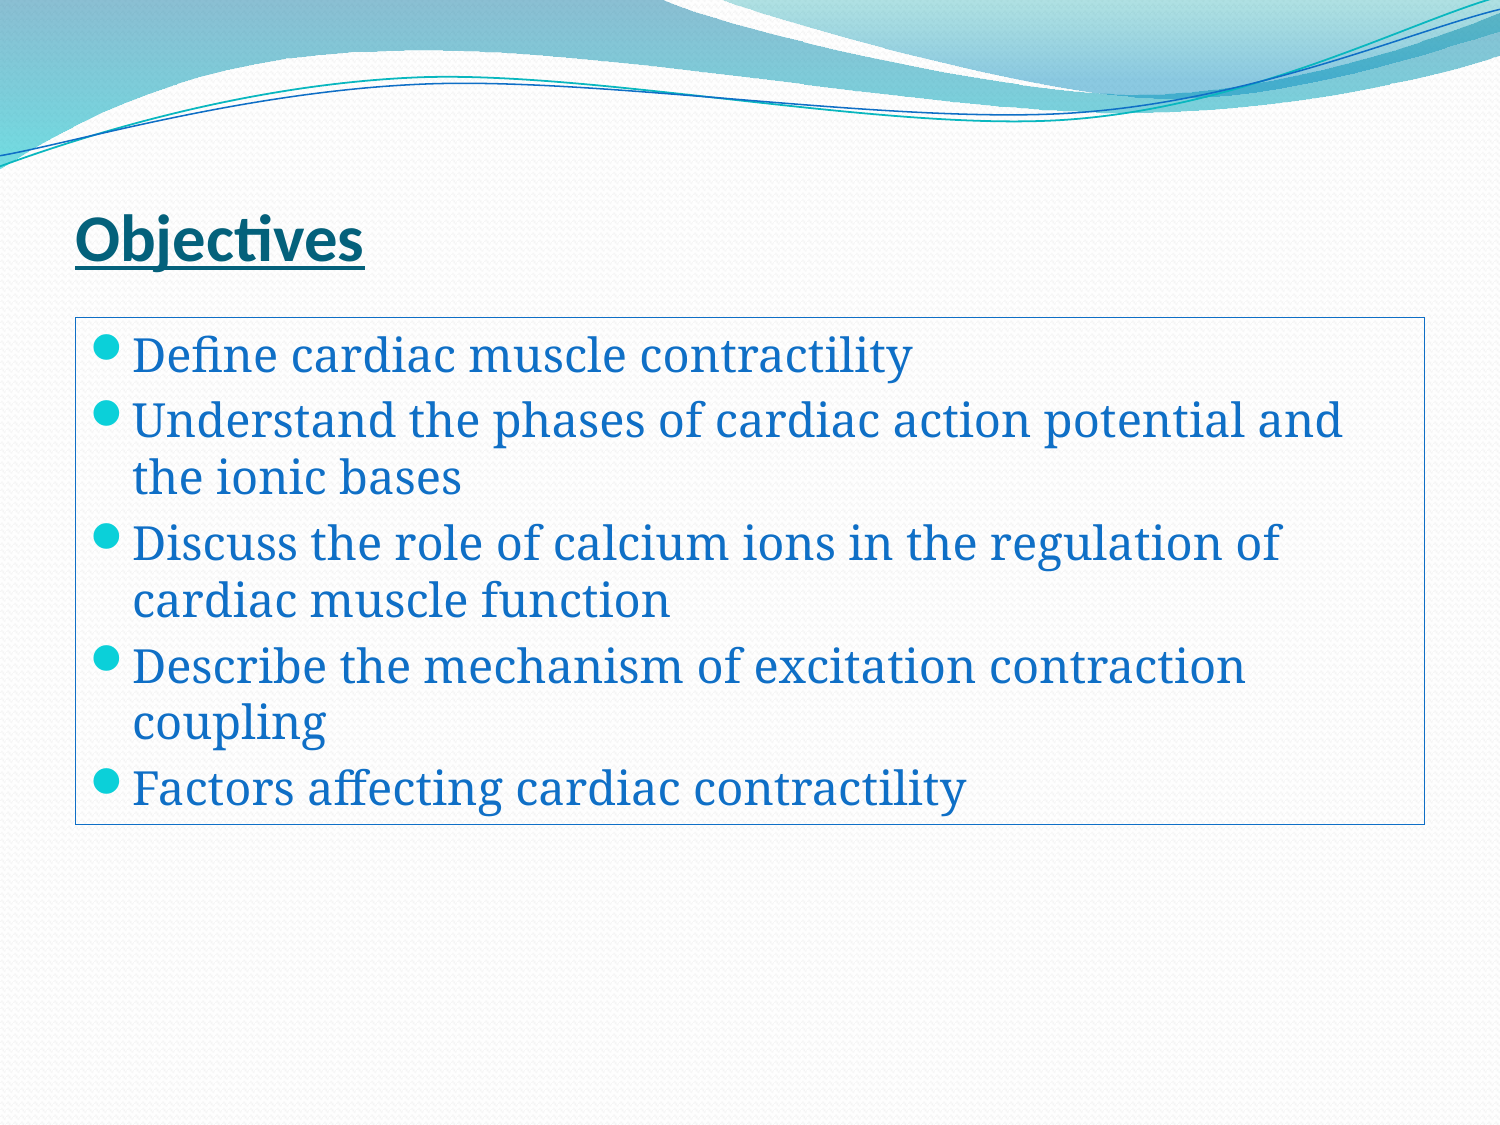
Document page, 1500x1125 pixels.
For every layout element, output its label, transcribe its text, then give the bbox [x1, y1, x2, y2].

list Define cardiac muscle contractility Understand the phases of cardiac action potential and the ionic bases Discuss the role of calcium ions in the regulation of cardiac muscle function Describe the mechanism of excitation contraction coupling Factors affecting cardiac contractility [75, 317, 1425, 825]
title Objectives [75, 87, 1425, 275]
